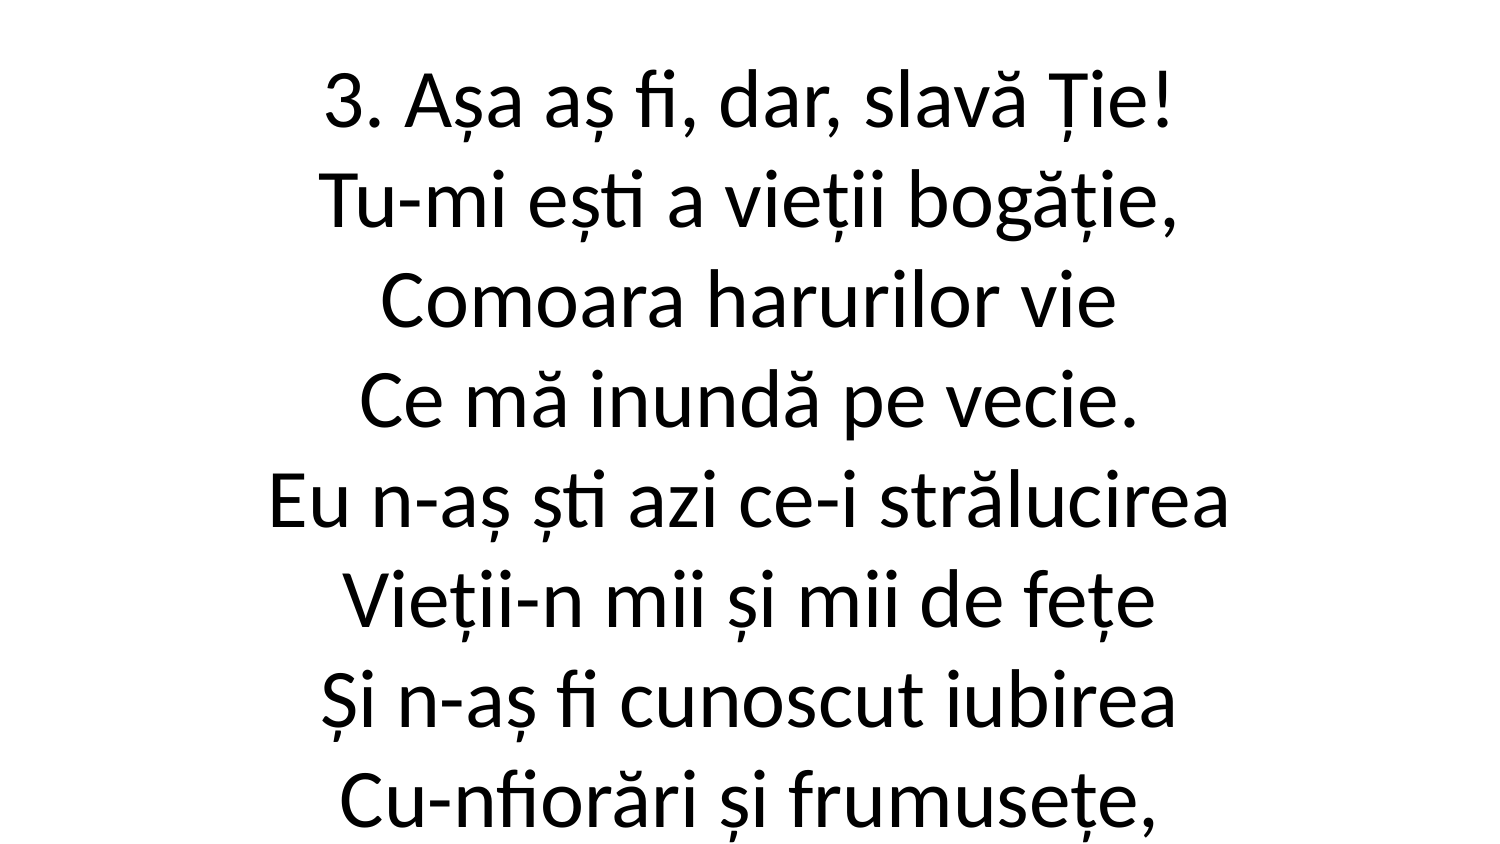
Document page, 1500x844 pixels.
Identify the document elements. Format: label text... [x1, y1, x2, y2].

text_box 3. Așa aș fi, dar, slavă Ție! Tu-mi ești a vieții bogăție, Comoara harurilor vie Ce mă inundă pe vecie. Eu n-aș ști azi ce-i strălucirea Vieții-n mii și mii de fețe Și n-aș fi cunoscut iubirea Cu-nfiorări și frumusețe, [252, 0, 1248, 844]
